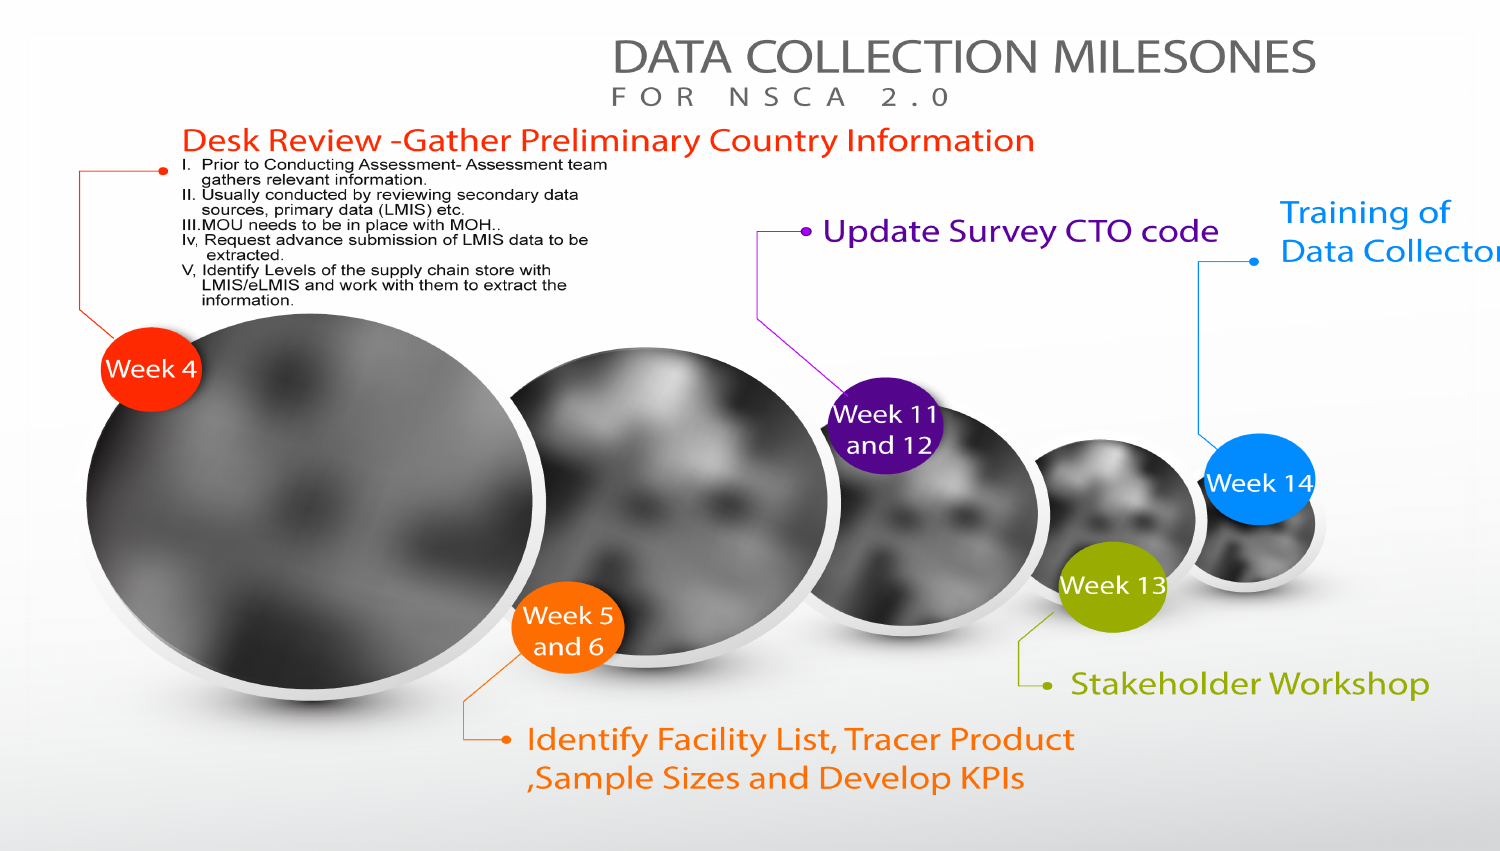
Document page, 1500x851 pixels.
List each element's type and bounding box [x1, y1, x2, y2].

list [0, 0, 1500, 851]
